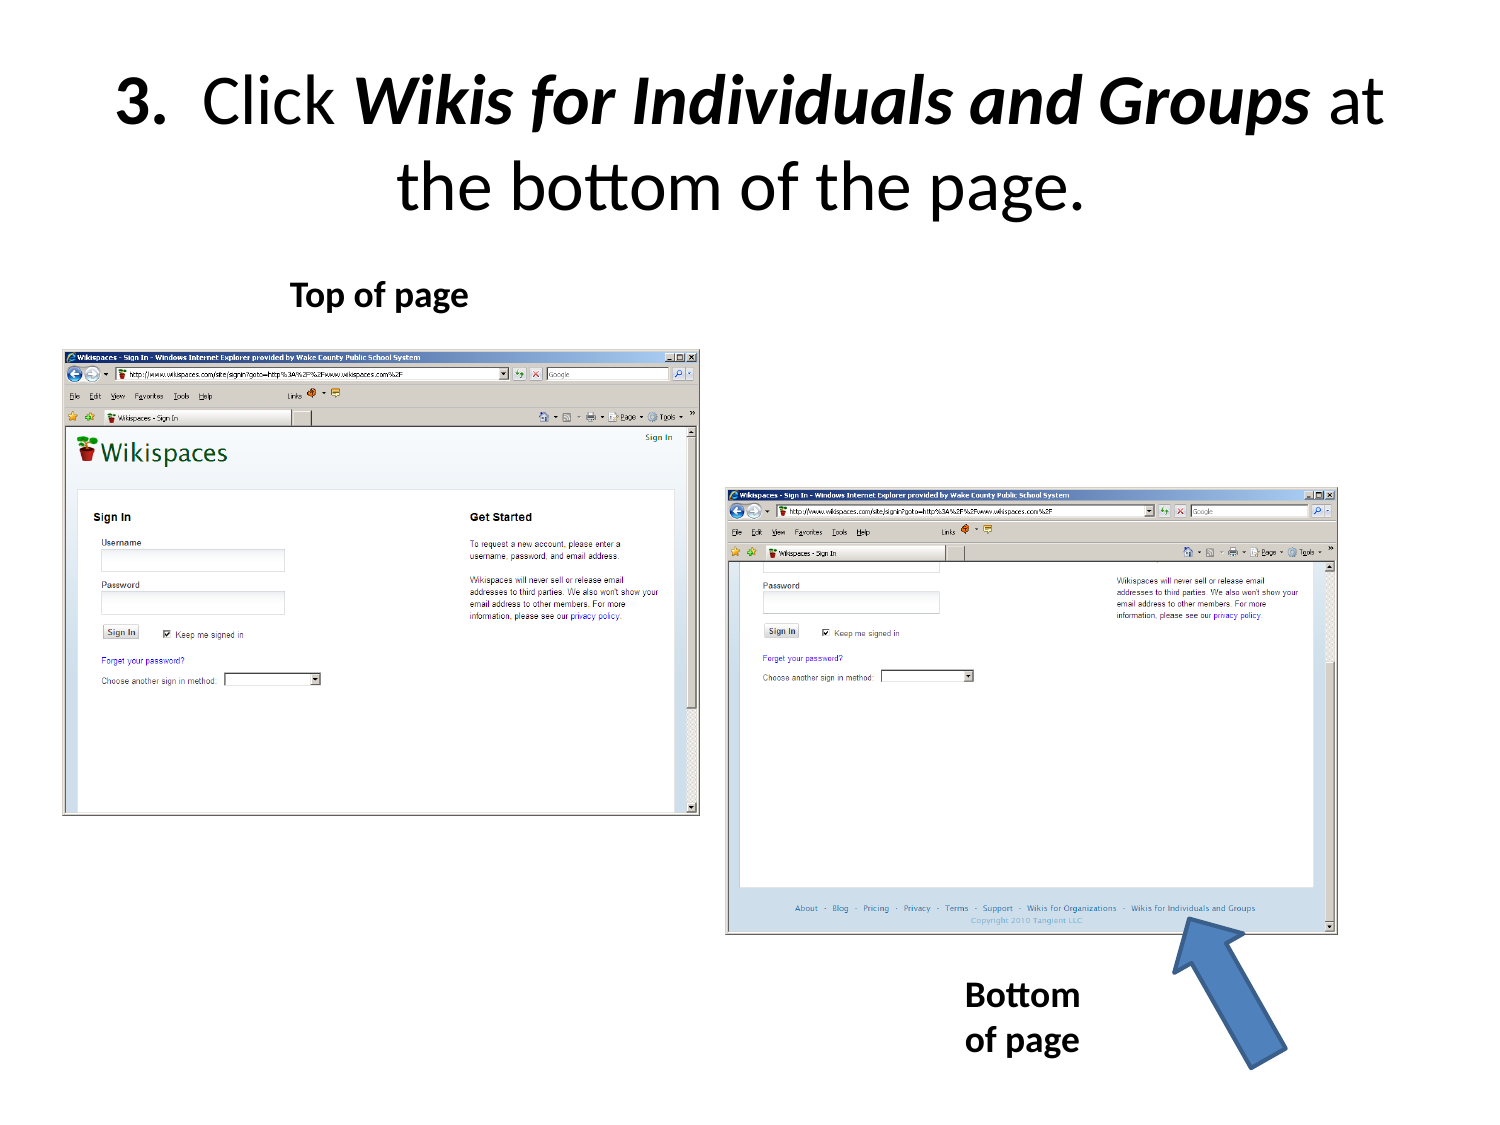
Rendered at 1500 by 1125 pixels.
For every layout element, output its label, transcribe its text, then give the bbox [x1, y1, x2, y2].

text_box Top of page [274, 262, 488, 348]
picture [724, 487, 1338, 936]
text_box [1172, 944, 1288, 1071]
text_box Bottom of page [949, 962, 1106, 1068]
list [62, 349, 701, 816]
title 3. Click Wikis for Individuals and Groups at the bottom of the page. [75, 45, 1425, 233]
